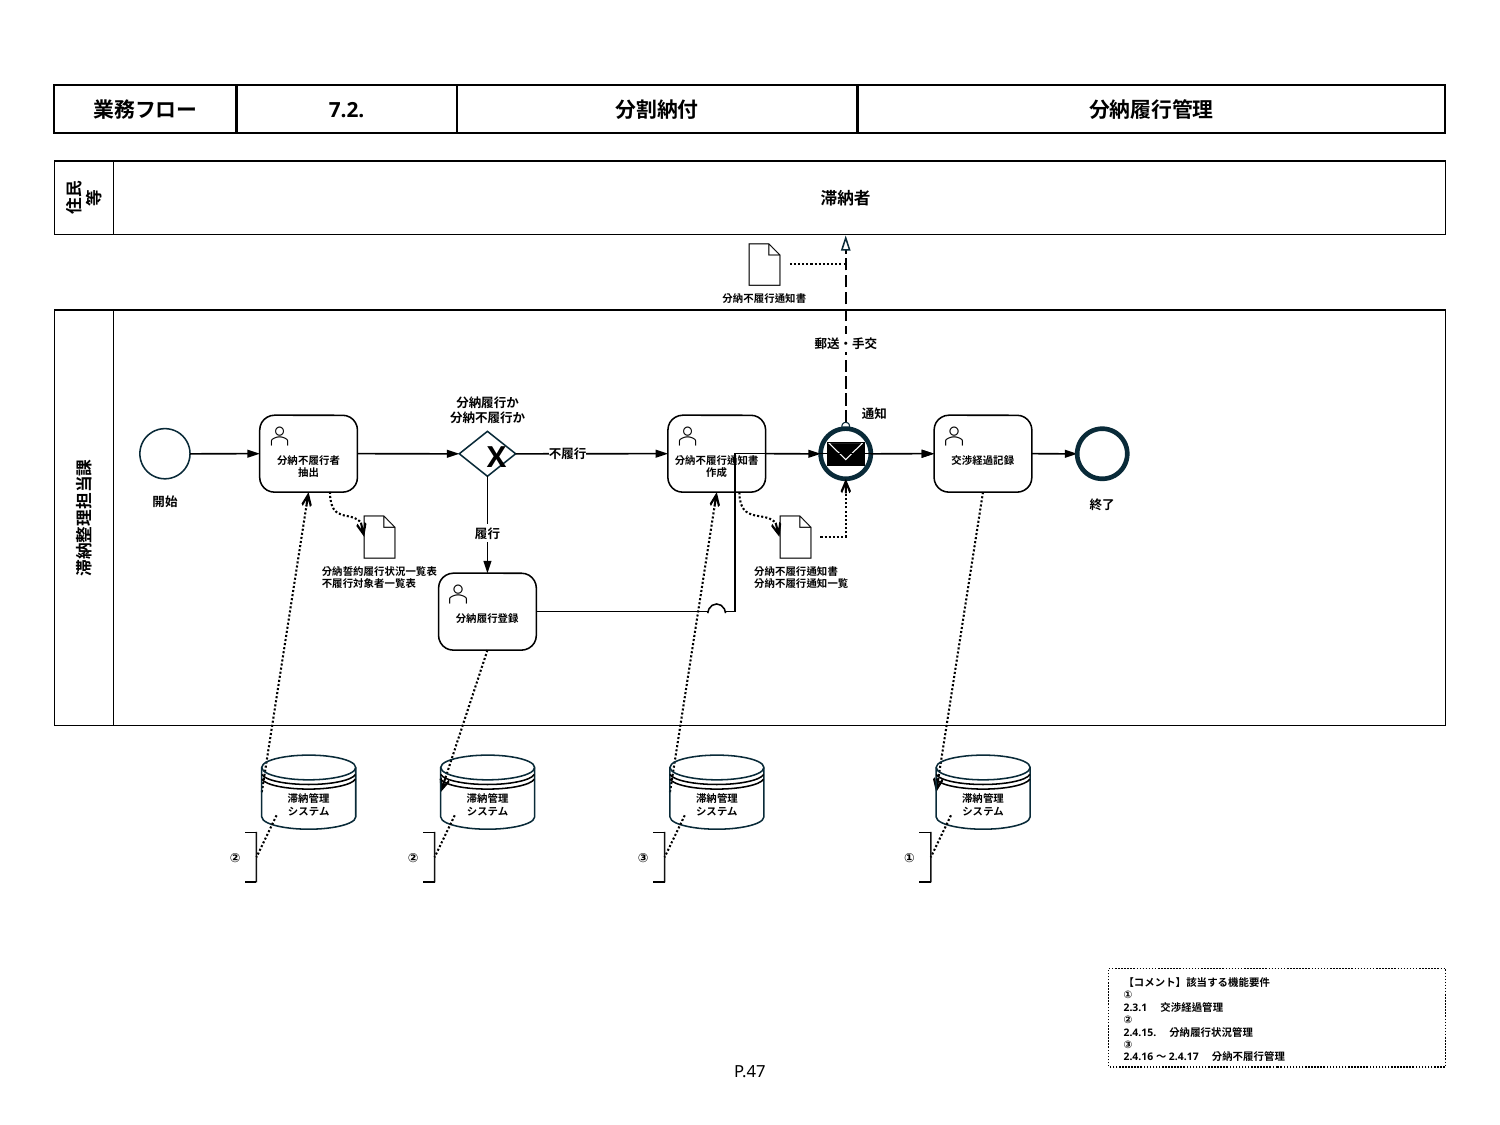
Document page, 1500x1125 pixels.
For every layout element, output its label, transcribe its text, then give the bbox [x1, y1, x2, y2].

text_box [306, 491, 410, 605]
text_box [535, 453, 935, 625]
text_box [53, 309, 1447, 727]
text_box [259, 414, 358, 493]
slide_number P.47 [581, 1042, 919, 1103]
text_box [933, 414, 1033, 493]
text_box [935, 754, 1031, 830]
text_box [841, 237, 851, 309]
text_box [330, 814, 456, 883]
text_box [152, 814, 278, 883]
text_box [53, 84, 1447, 134]
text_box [438, 572, 537, 651]
text_box 【コメント】該当する機能要件 ① 2.3.1 交渉経過管理 ② 2.4.15. 分納履行状況管理 ③ 2.4.16～2.4.17 分納不履行管理 [1107, 967, 1447, 1068]
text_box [682, 238, 847, 328]
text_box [669, 754, 765, 830]
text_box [827, 814, 952, 883]
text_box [560, 814, 686, 883]
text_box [53, 160, 1447, 236]
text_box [820, 428, 872, 453]
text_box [260, 754, 357, 830]
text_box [439, 754, 536, 830]
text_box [667, 414, 767, 453]
